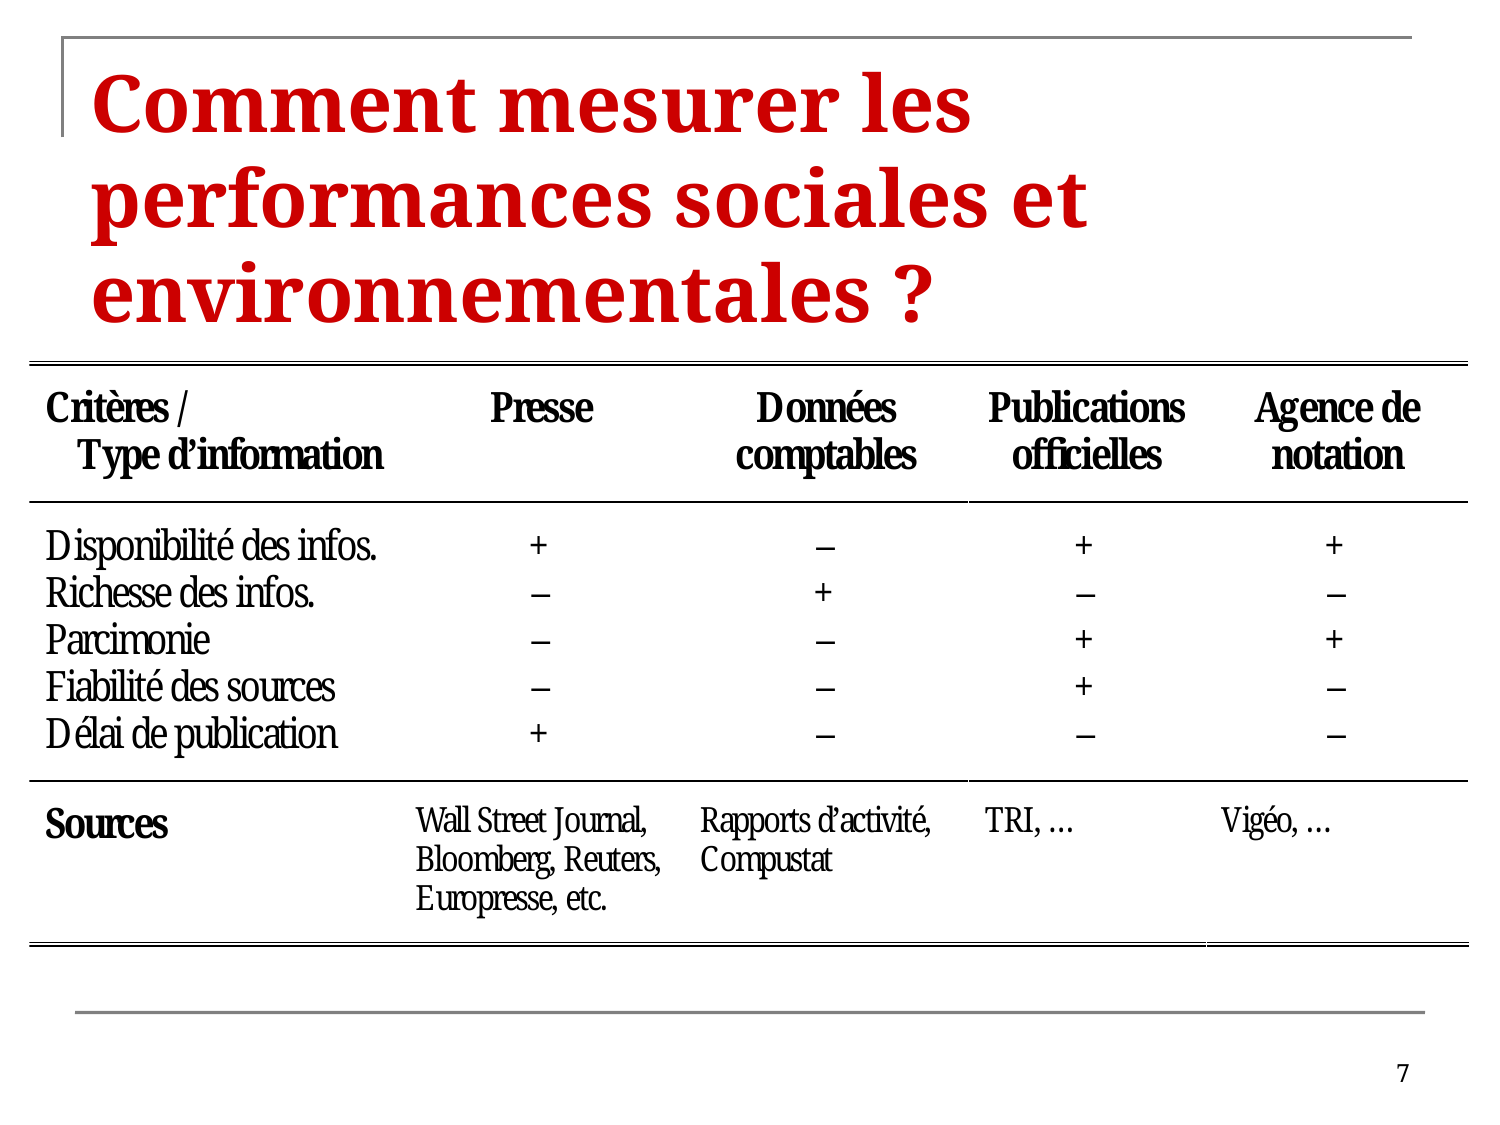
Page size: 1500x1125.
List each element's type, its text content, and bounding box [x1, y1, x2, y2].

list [29, 360, 1471, 988]
title Comment mesurer les performances sociales et environnementales ? [75, 45, 1425, 233]
slide_number 7 [1074, 1024, 1425, 1100]
